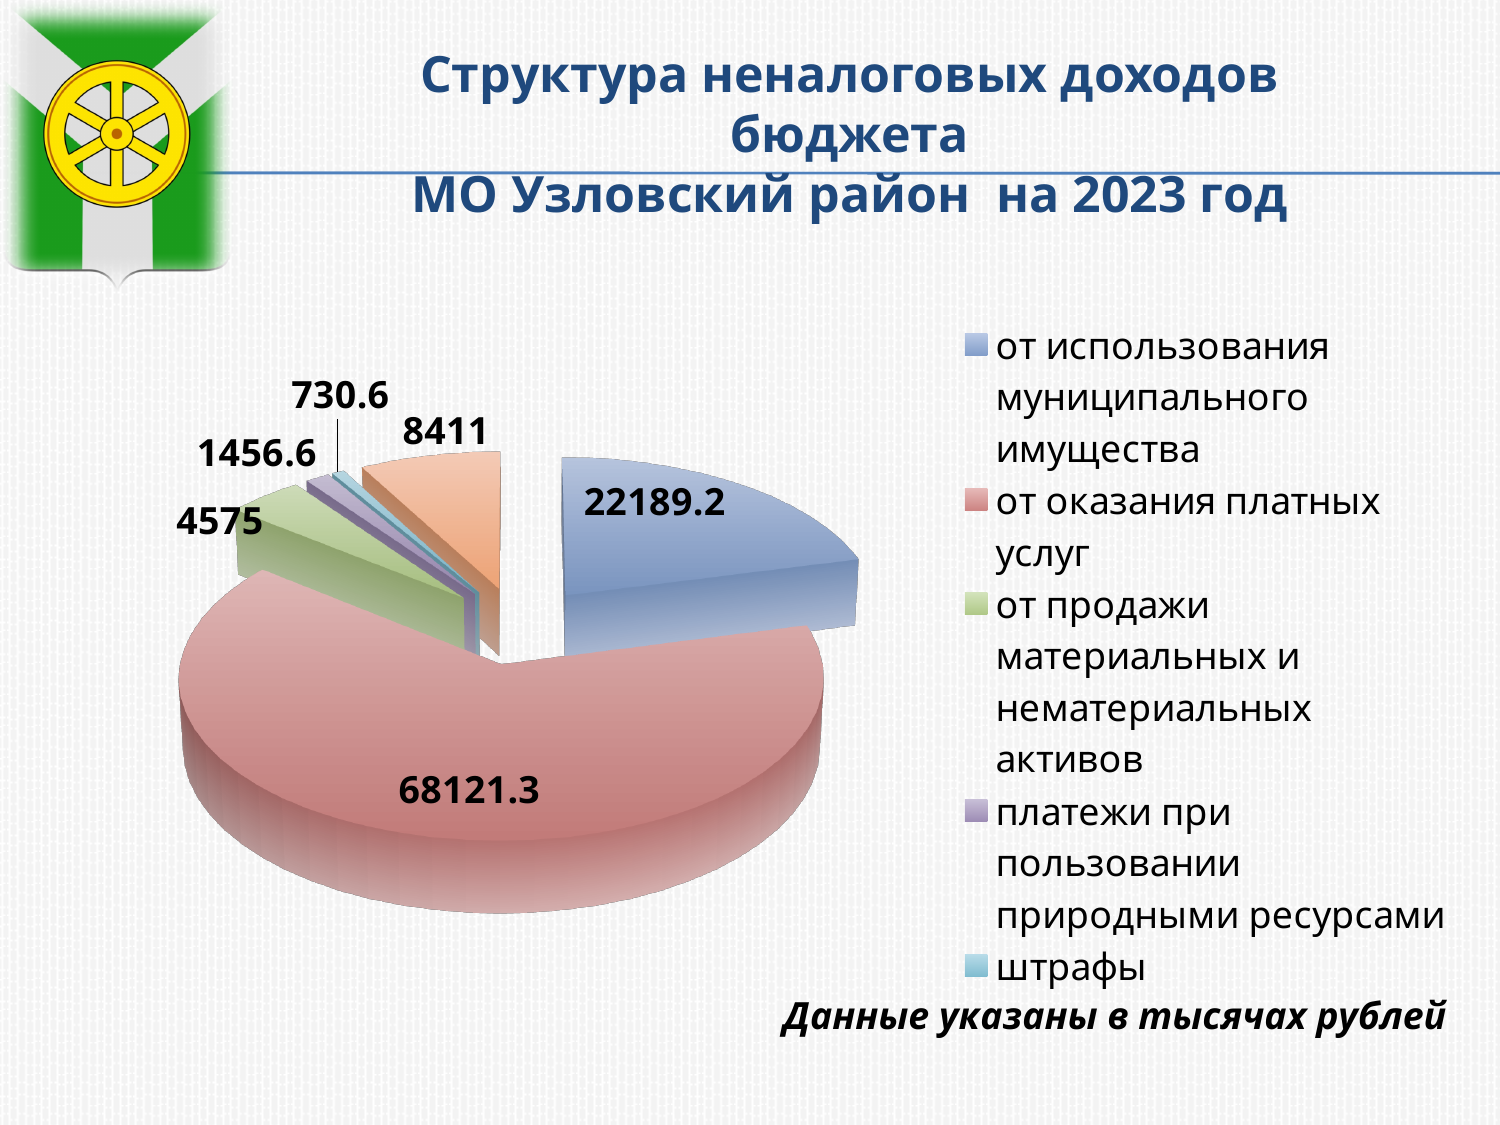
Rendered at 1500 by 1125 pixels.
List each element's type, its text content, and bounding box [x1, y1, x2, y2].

text_box Структура неналоговых доходов бюджета МО Узловский район на 2023 год [304, 35, 1395, 213]
picture [0, 0, 235, 294]
chart [34, 222, 1500, 1079]
